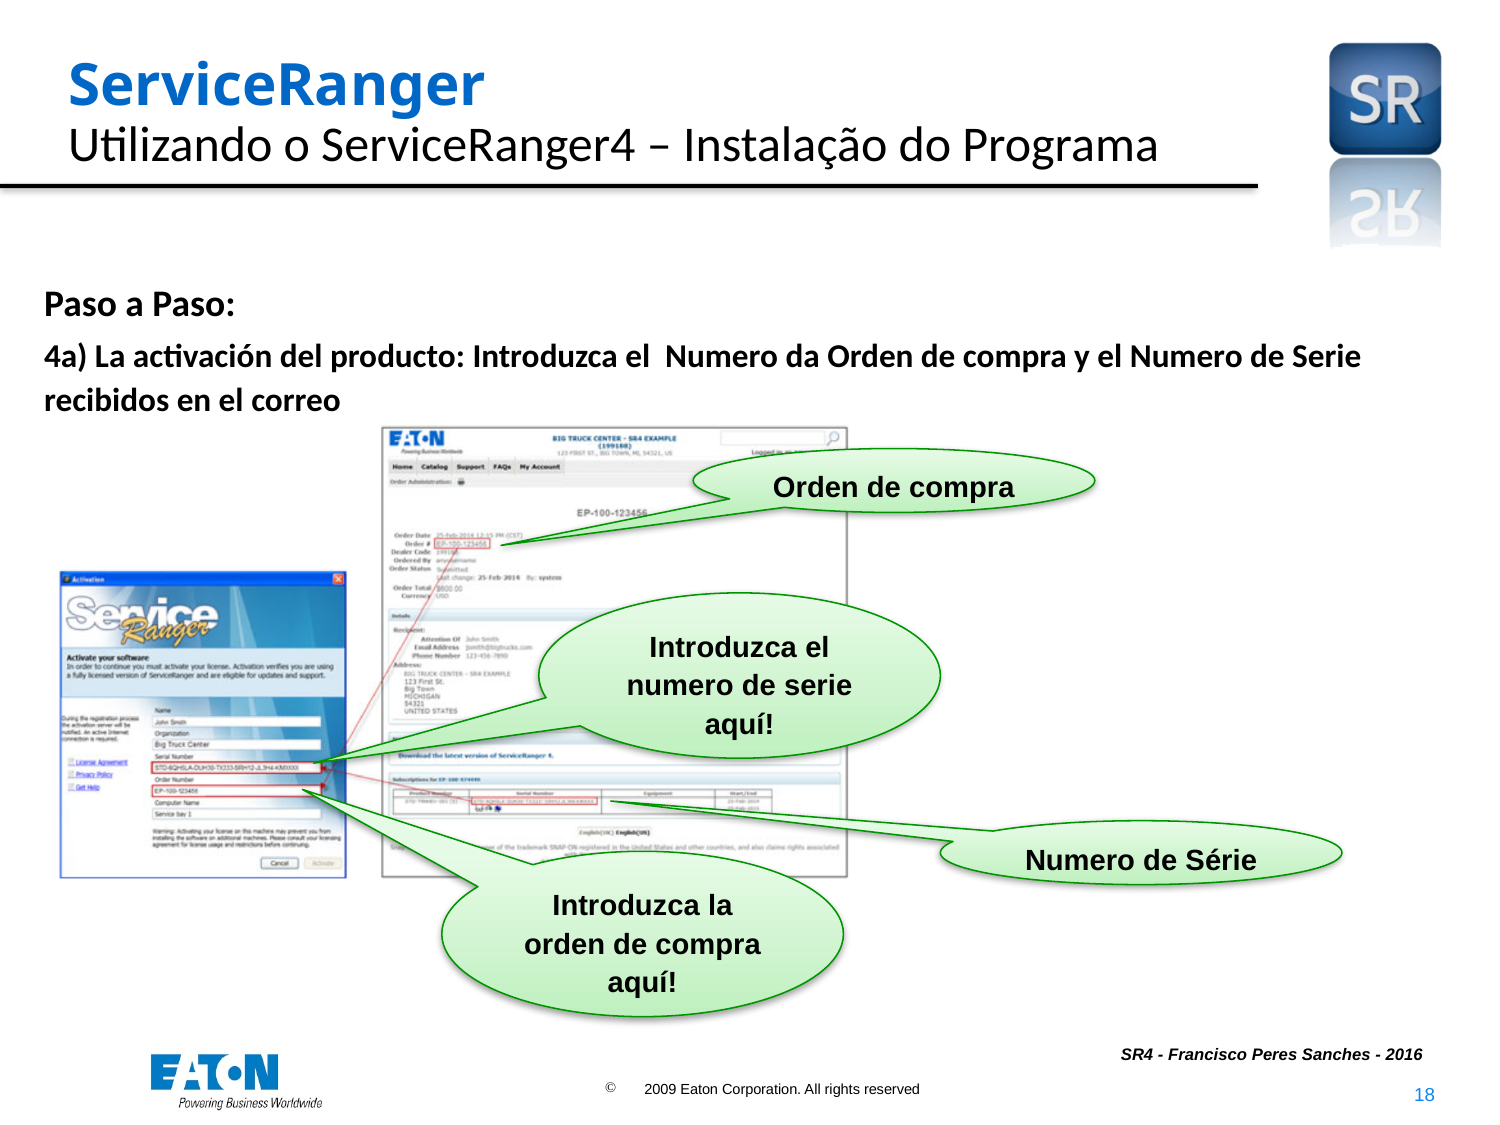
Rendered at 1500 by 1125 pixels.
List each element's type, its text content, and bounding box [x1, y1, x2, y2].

text_box Introduzca la orden de compra aquí! [441, 888, 845, 1018]
text_box Paso a Paso: 4a) La activación del producto: Introduzca el Numero da Orden de compra y el Numero de Serie recibidos en el correo [29, 267, 1447, 458]
picture [142, 1044, 330, 1118]
picture [56, 424, 849, 879]
text_box Introduzca el numero de serie aquí! [853, 606, 942, 745]
text_box Orden de compra [853, 447, 1096, 514]
title ServiceRanger Utilizando o ServiceRanger4 – Instalação do Programa [53, 0, 1354, 180]
text_box Numero de Série [853, 819, 1343, 886]
